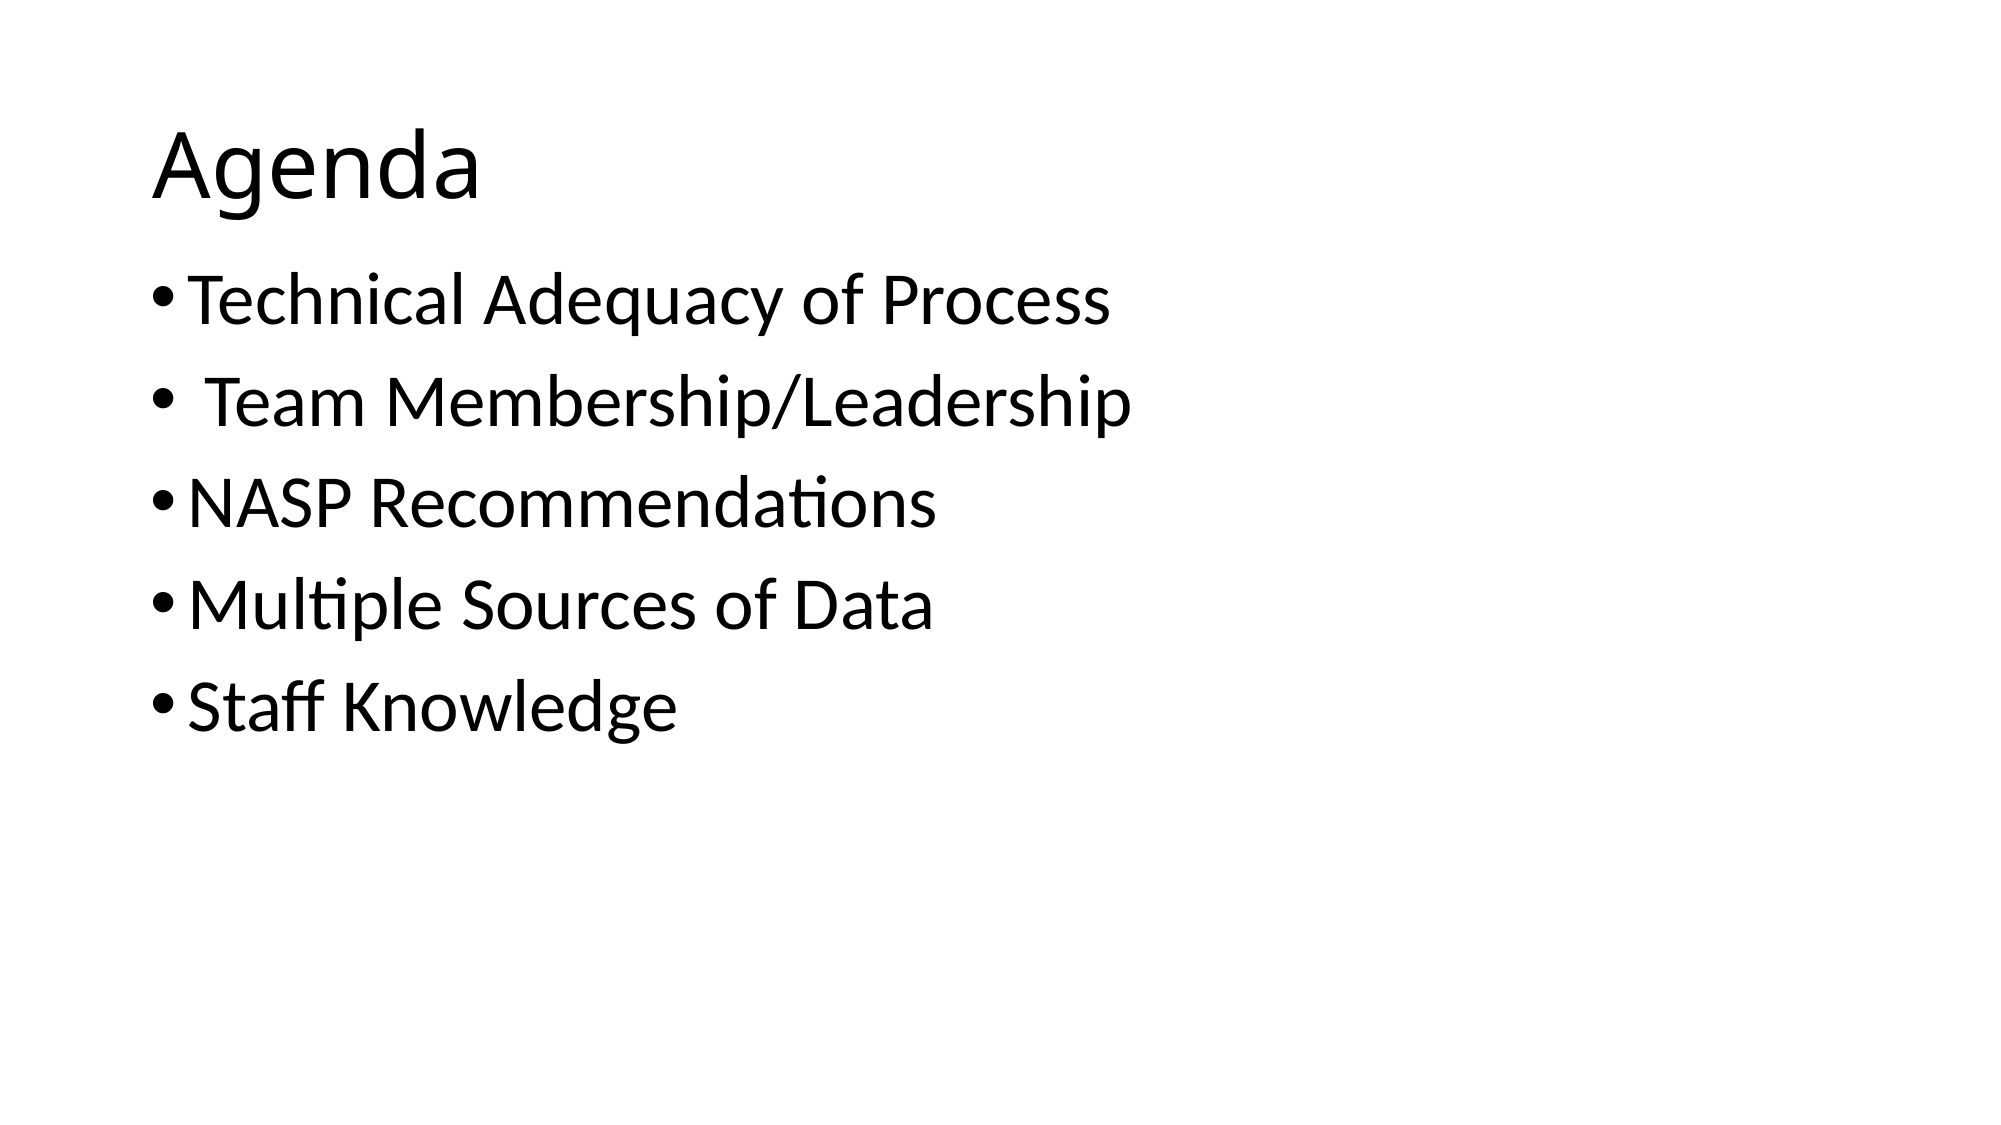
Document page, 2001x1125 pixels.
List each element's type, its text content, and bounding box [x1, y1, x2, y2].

list Technical Adequacy of Process Team Membership/Leadership NASP Recommendations Multiple Sources of Data Staff Knowledge [135, 252, 1861, 1007]
title Agenda [137, 59, 1863, 278]
